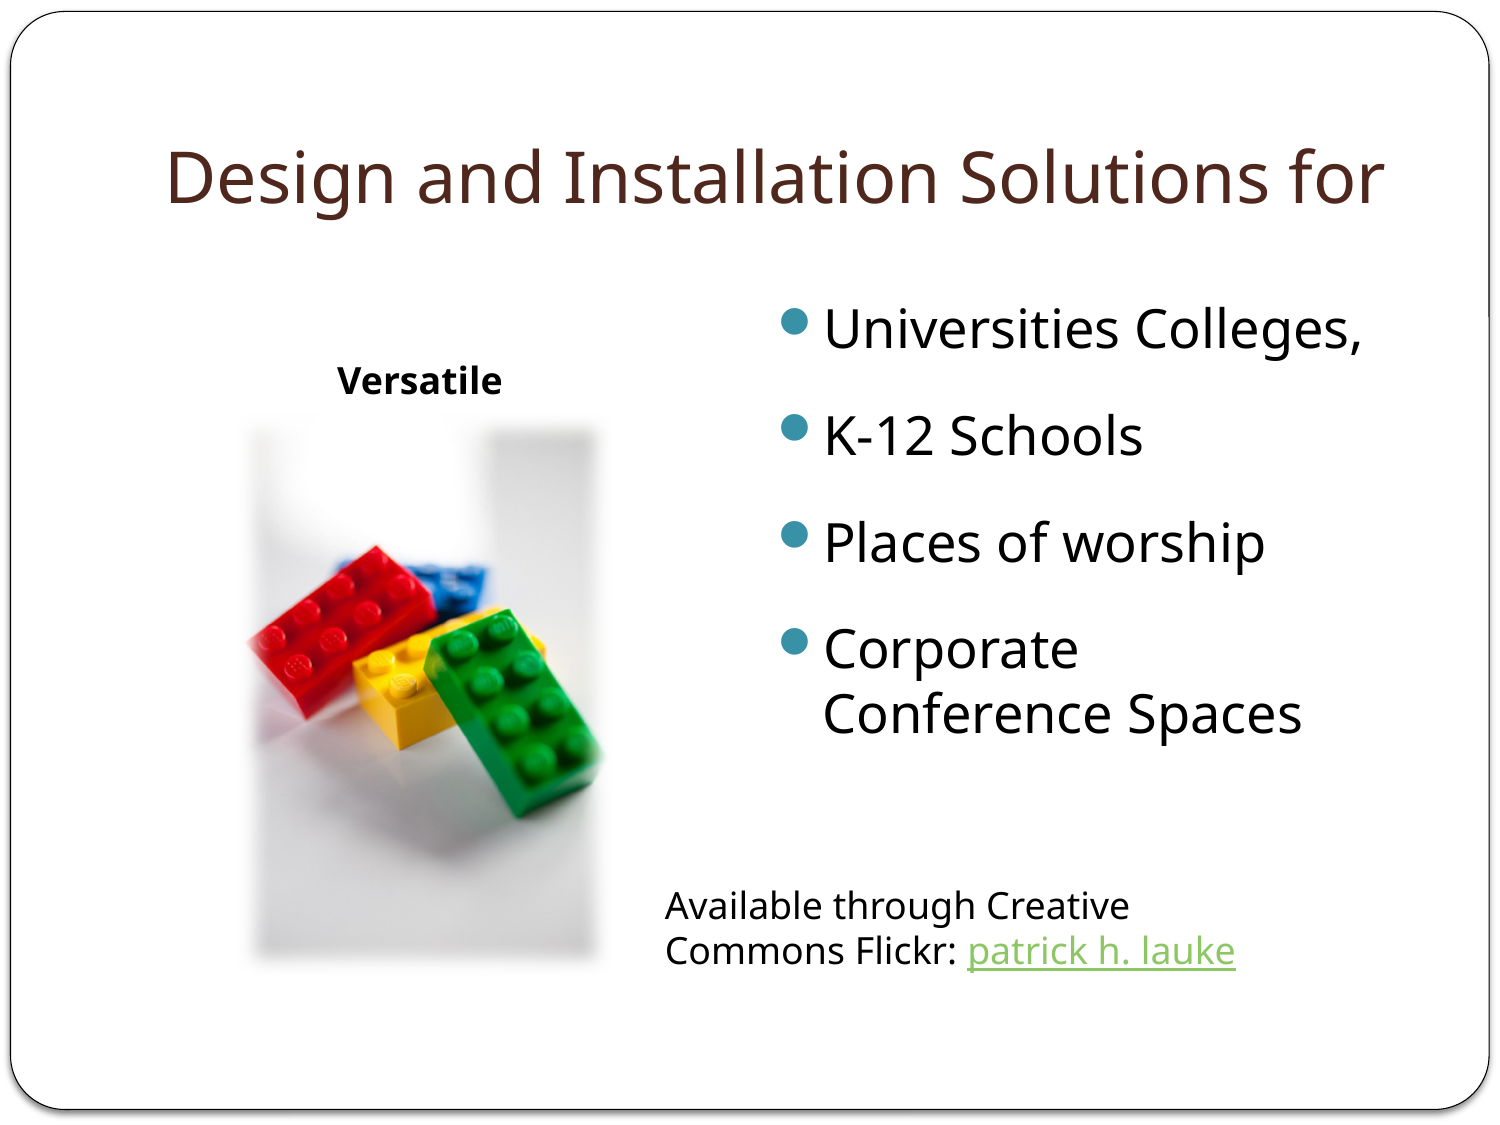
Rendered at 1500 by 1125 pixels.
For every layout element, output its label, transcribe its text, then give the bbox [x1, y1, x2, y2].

list Universities Colleges, K-12 Schools Places of worship Corporate Conference Spaces [762, 287, 1388, 763]
text_box Available through Creative Commons Flickr: patrick h. lauke [650, 874, 1275, 986]
picture [237, 412, 613, 976]
title Design and Installation Solutions for [150, 45, 1425, 233]
text_box Versatile [237, 349, 613, 410]
